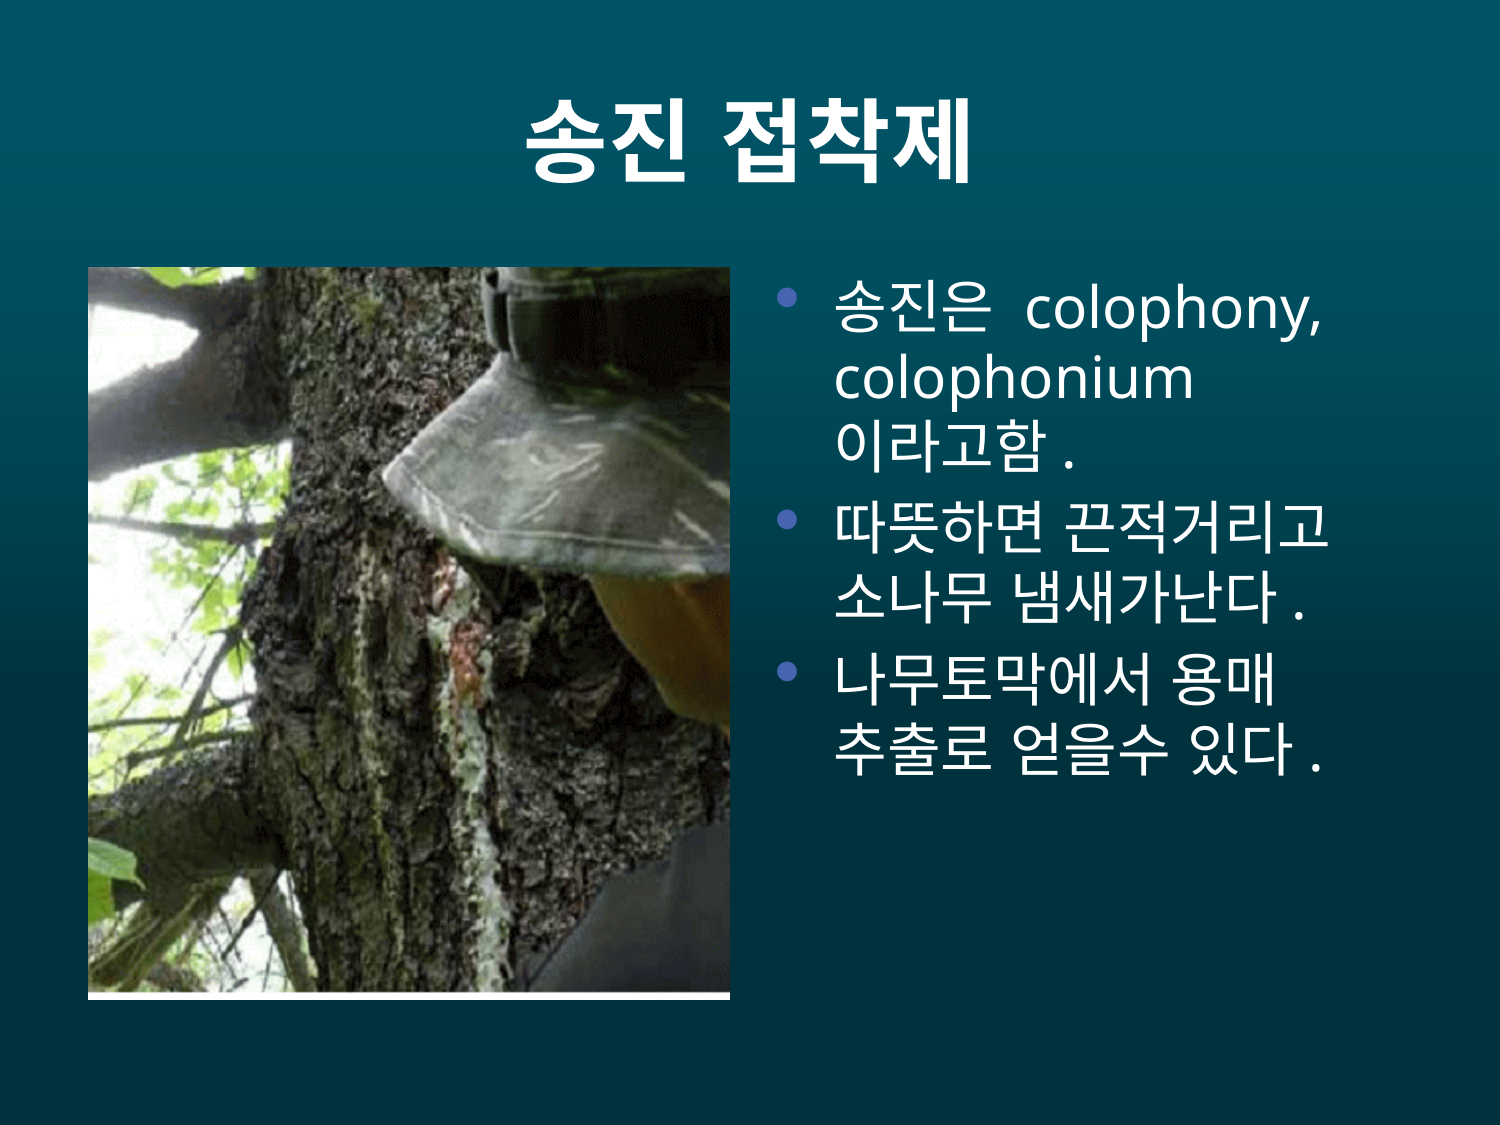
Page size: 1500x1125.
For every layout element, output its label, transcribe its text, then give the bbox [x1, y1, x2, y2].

picture [731, 289, 735, 319]
list 송진은 colophony, colophonium 이라고함. 따뜻하면 끈적거리고 소나무 냄새가난다. 나무토막에서 용매 추출로 얻을수 있다. [762, 262, 1425, 1005]
picture [85, 266, 740, 1011]
title 송진 접착제 [75, 45, 1425, 233]
